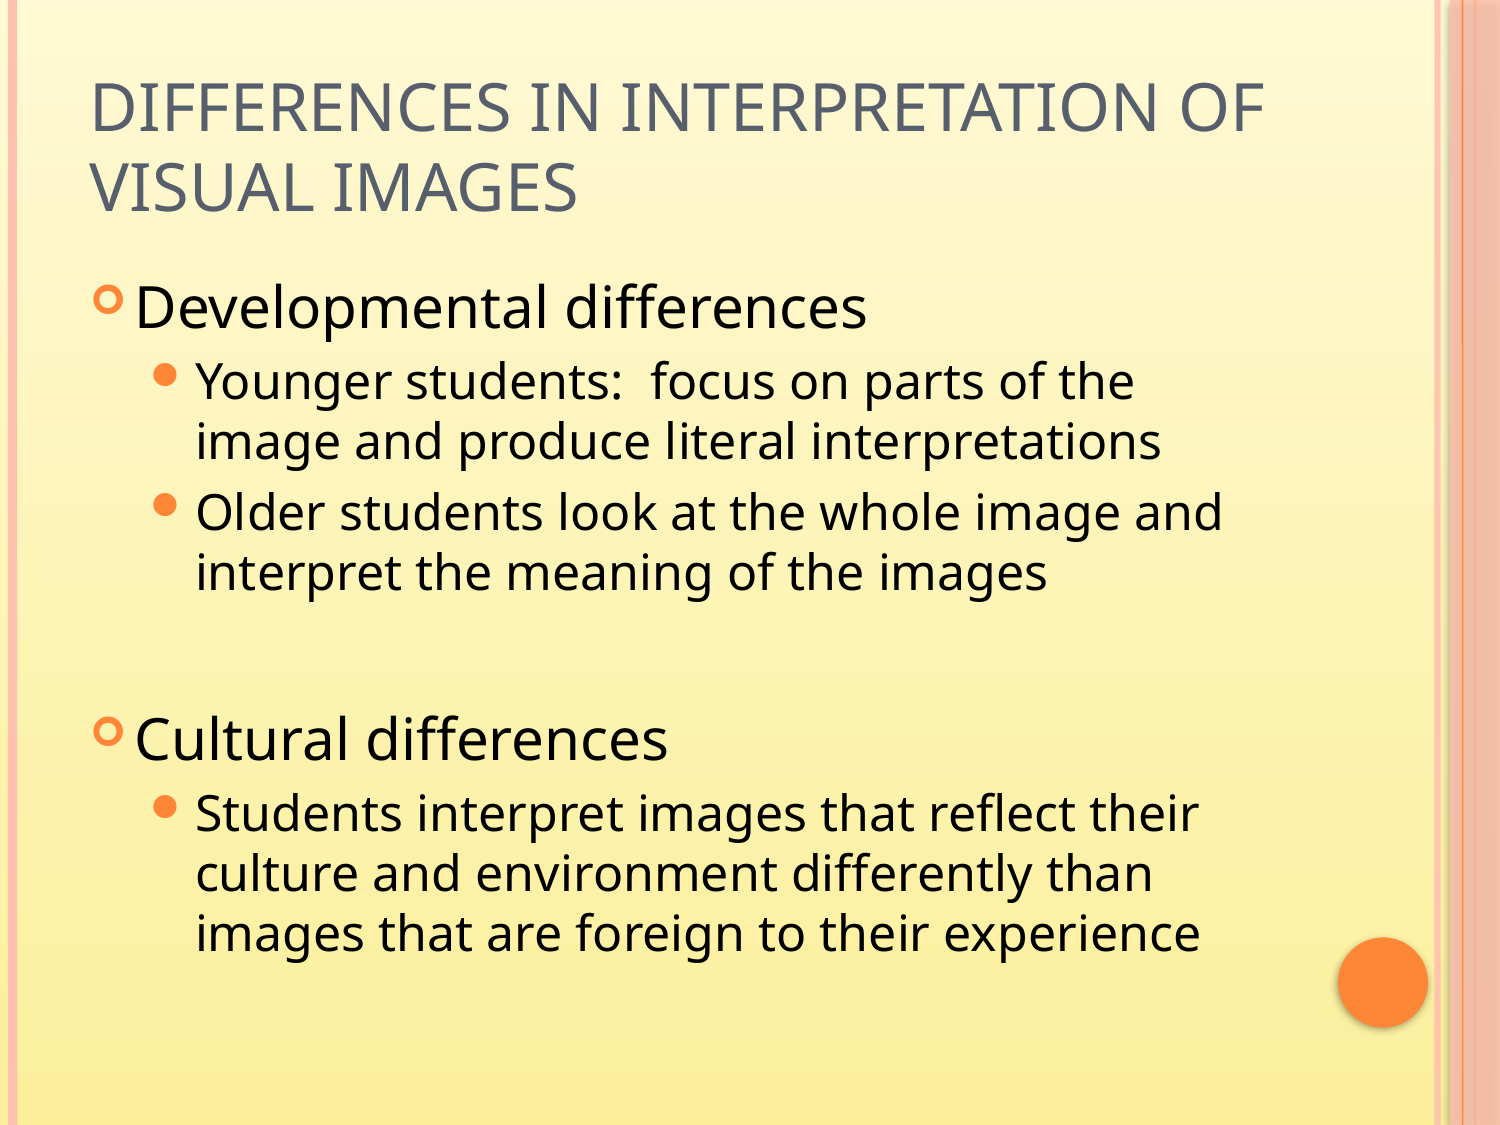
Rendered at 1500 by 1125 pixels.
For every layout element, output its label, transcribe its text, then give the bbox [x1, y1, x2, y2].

list Developmental differences Younger students: focus on parts of the image and produce literal interpretations Older students look at the whole image and interpret the meaning of the images Cultural differences Students interpret images that reflect their culture and environment differently than images that are foreign to their experience [74, 262, 1301, 1063]
title Differences in Interpretation of Visual Images [75, 45, 1300, 233]
